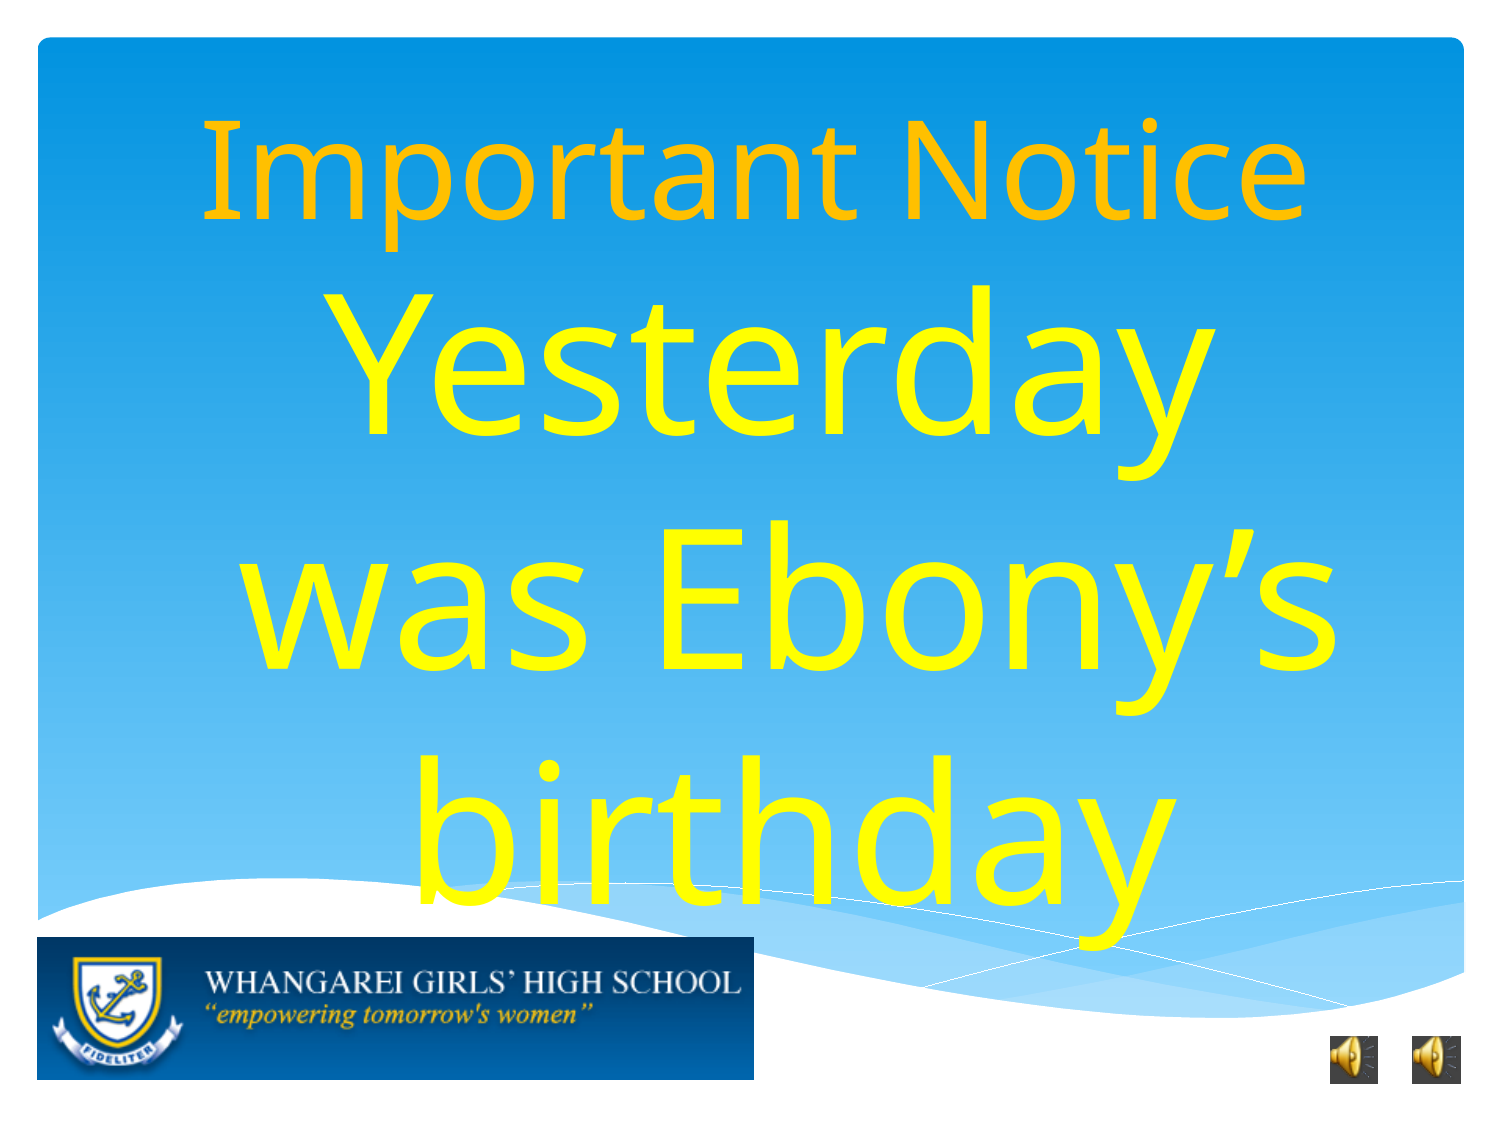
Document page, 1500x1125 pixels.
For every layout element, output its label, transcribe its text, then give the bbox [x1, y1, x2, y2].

text_box Important Notice [149, 37, 1362, 255]
picture [1328, 1034, 1380, 1086]
text_box Yesterday was Ebony’s birthday [149, 231, 1391, 963]
picture [1411, 1034, 1462, 1086]
picture [37, 937, 754, 1080]
